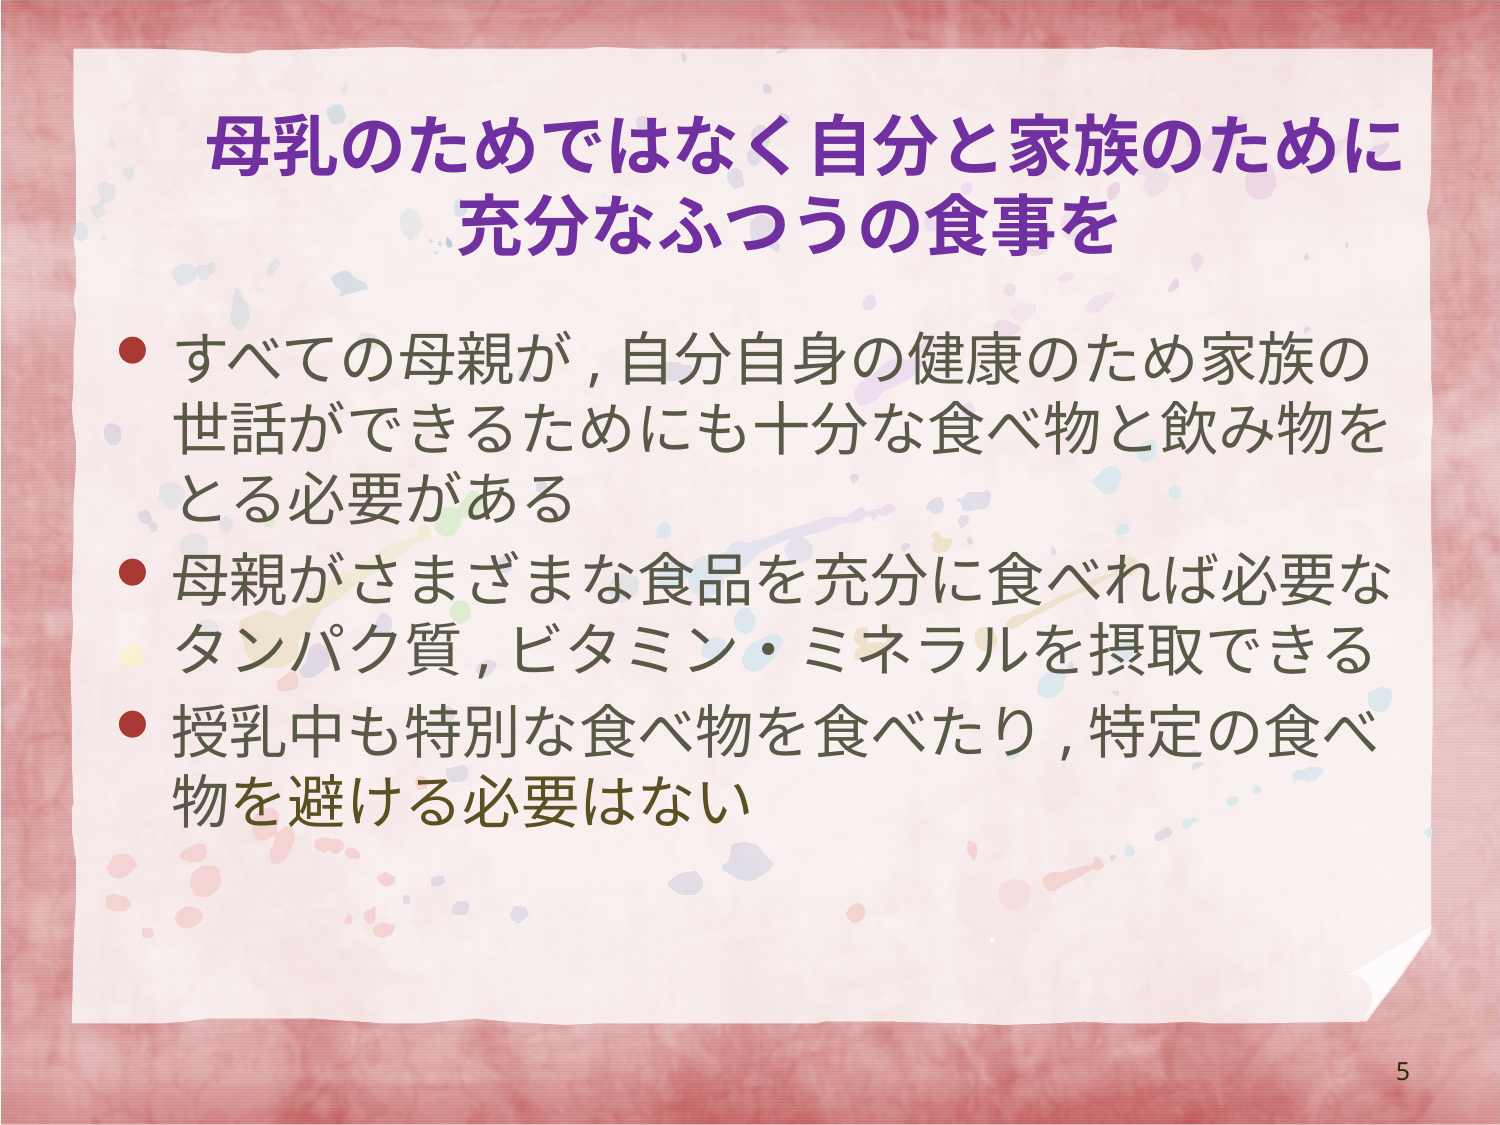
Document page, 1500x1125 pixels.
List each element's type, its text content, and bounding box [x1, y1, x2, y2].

picture [0, 0, 1500, 1125]
title 母乳のためではなく自分と家族のために充分なふつうの食事を [158, 125, 1424, 243]
slide_number 5 [1074, 1042, 1425, 1103]
list すべての母親が,自分自身の健康のため家族の世話ができるためにも十分な食べ物と飲み物をとる必要がある 母親がさまざまな食品を充分に食べれば必要なタンパク質,ビタミン・ミネラルを摂取できる 授乳中も特別な食べ物を食べたり,特定の食べ物を避ける必要はない [100, 314, 1424, 1057]
